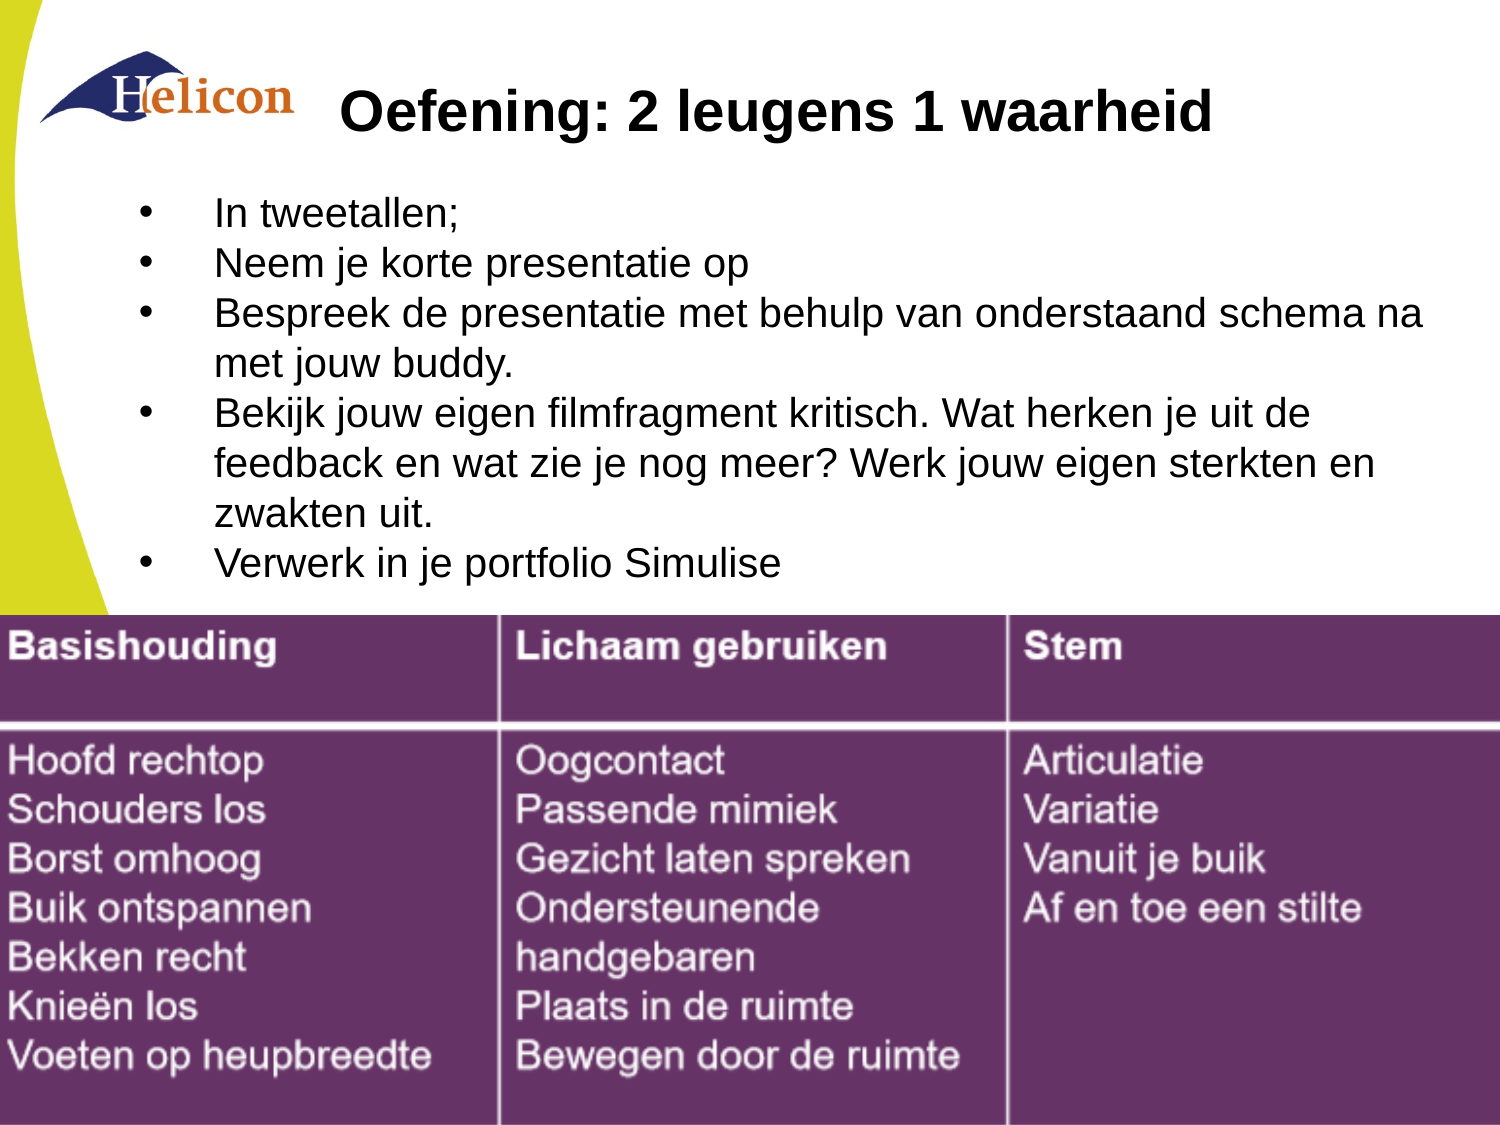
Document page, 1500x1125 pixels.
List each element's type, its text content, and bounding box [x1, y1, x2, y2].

title Oefening: 2 leugens 1 waarheid [324, 54, 1415, 161]
text_box In tweetallen; Neem je korte presentatie op Bespreek de presentatie met behulp van onderstaand schema na met jouw buddy. Bekijk jouw eigen filmfragment kritisch. Wat herken je uit de feedback en wat zie je nog meer? Werk jouw eigen sterkten en zwakten uit. Verwerk in je portfolio Simulise [123, 178, 1471, 594]
picture [0, 0, 1500, 1125]
